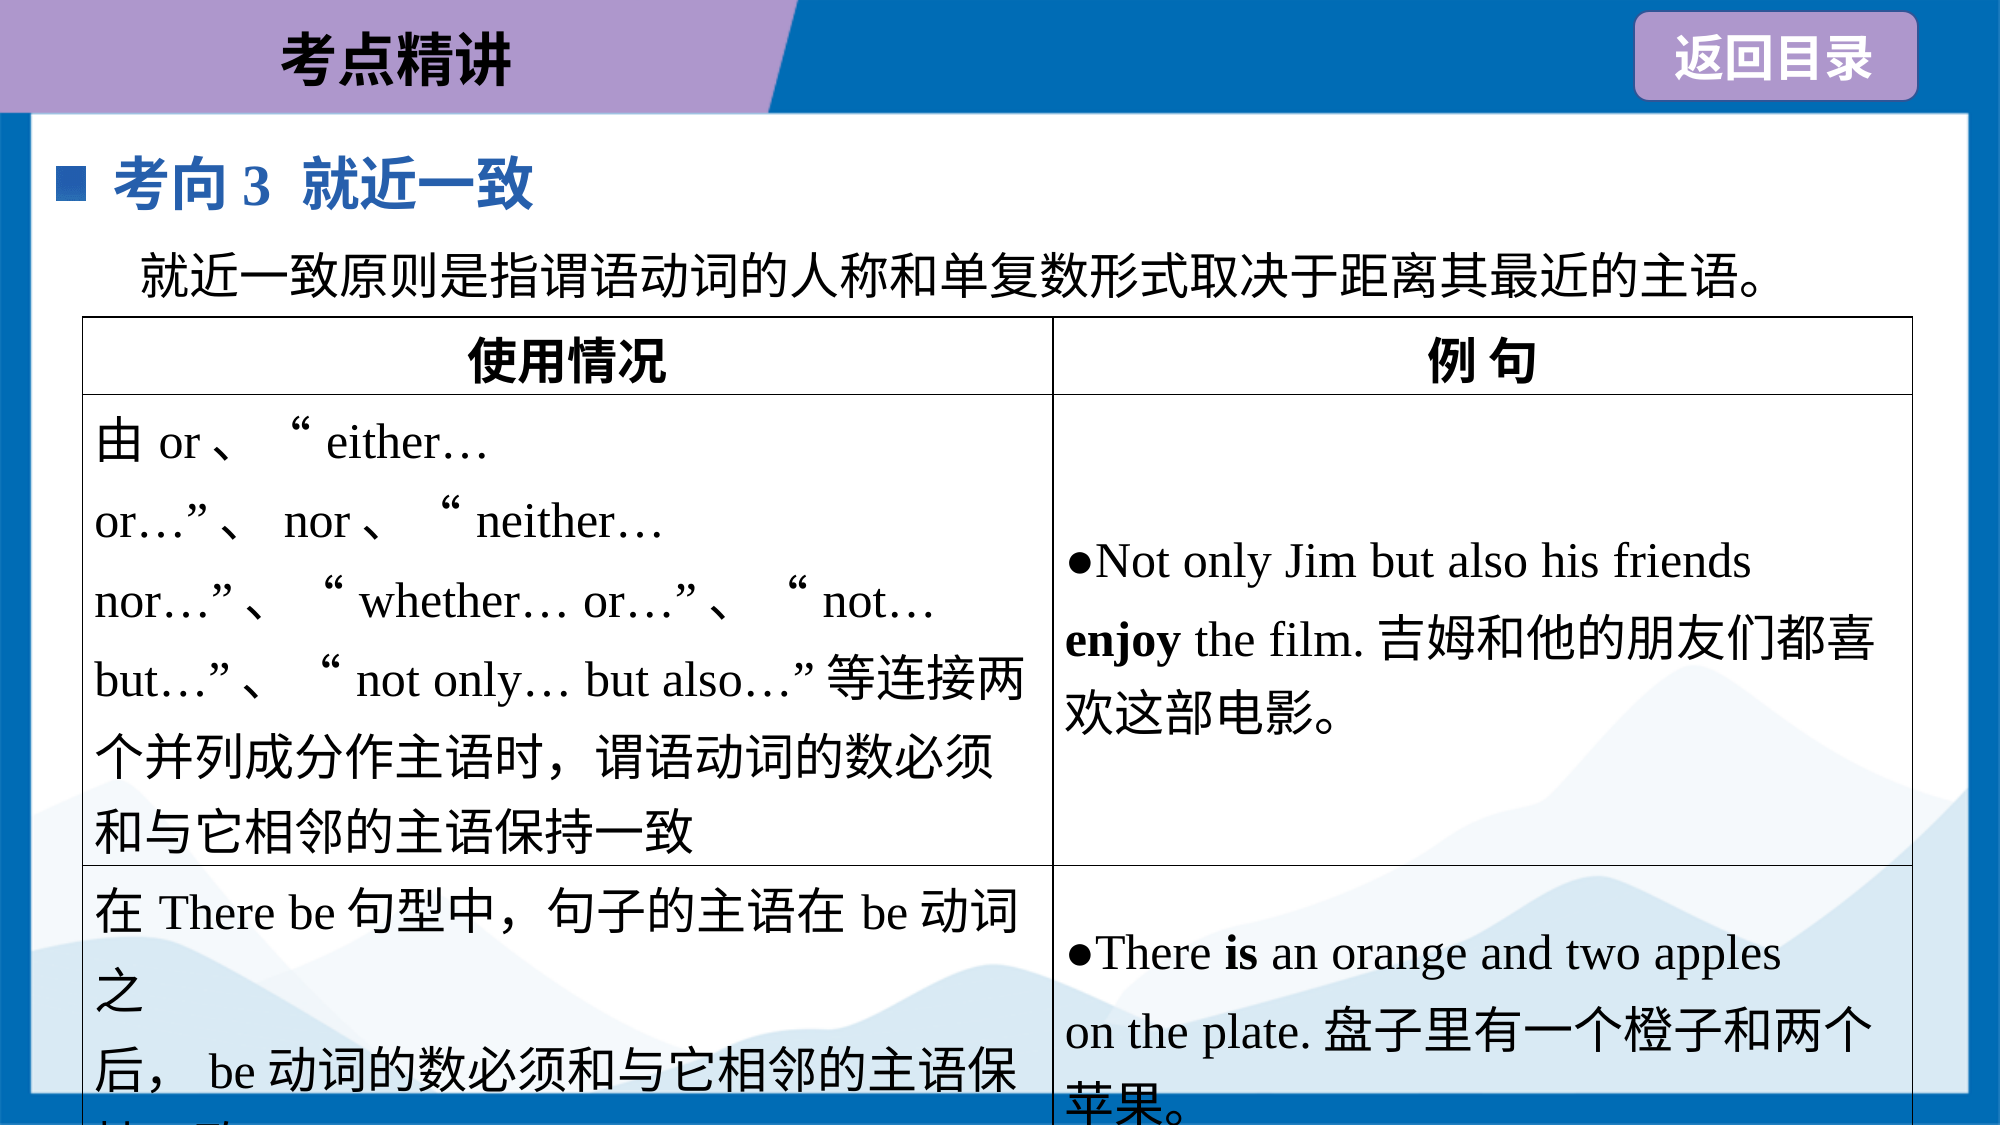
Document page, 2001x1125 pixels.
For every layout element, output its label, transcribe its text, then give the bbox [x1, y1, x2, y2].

picture [0, 0, 2000, 1125]
table_header 例 句 [1054, 318, 1912, 394]
table_cell ●There is an orange and two apples on the plate.盘子里有一个橙子和两个 苹果。 [1054, 866, 1912, 1125]
table_header 使用情况 [83, 318, 1052, 394]
table_cell 由or、“either… or…”、nor、“neither… nor…”、“whether… or…”、“not… but…”、“not only… but also…”等连接两 个并列成分作主语时，谓语动词的数必须 和与它相邻的主语保持一致 [83, 395, 1052, 865]
text_box 就近一致原则是指谓语动词的人称和单复数形式取决于距离其最近的主语。 [82, 216, 1917, 295]
table_cell ●Not only Jim but also his friends enjoy the film.吉姆和他的朋友们都喜 欢这部电影。 [1054, 395, 1912, 865]
text_box 考向3 就近一致 [112, 146, 1917, 216]
table_cell 在There be句型中，句子的主语在be动词之 后，be动词的数必须和与它相邻的主语保 持一致 [83, 866, 1052, 1125]
